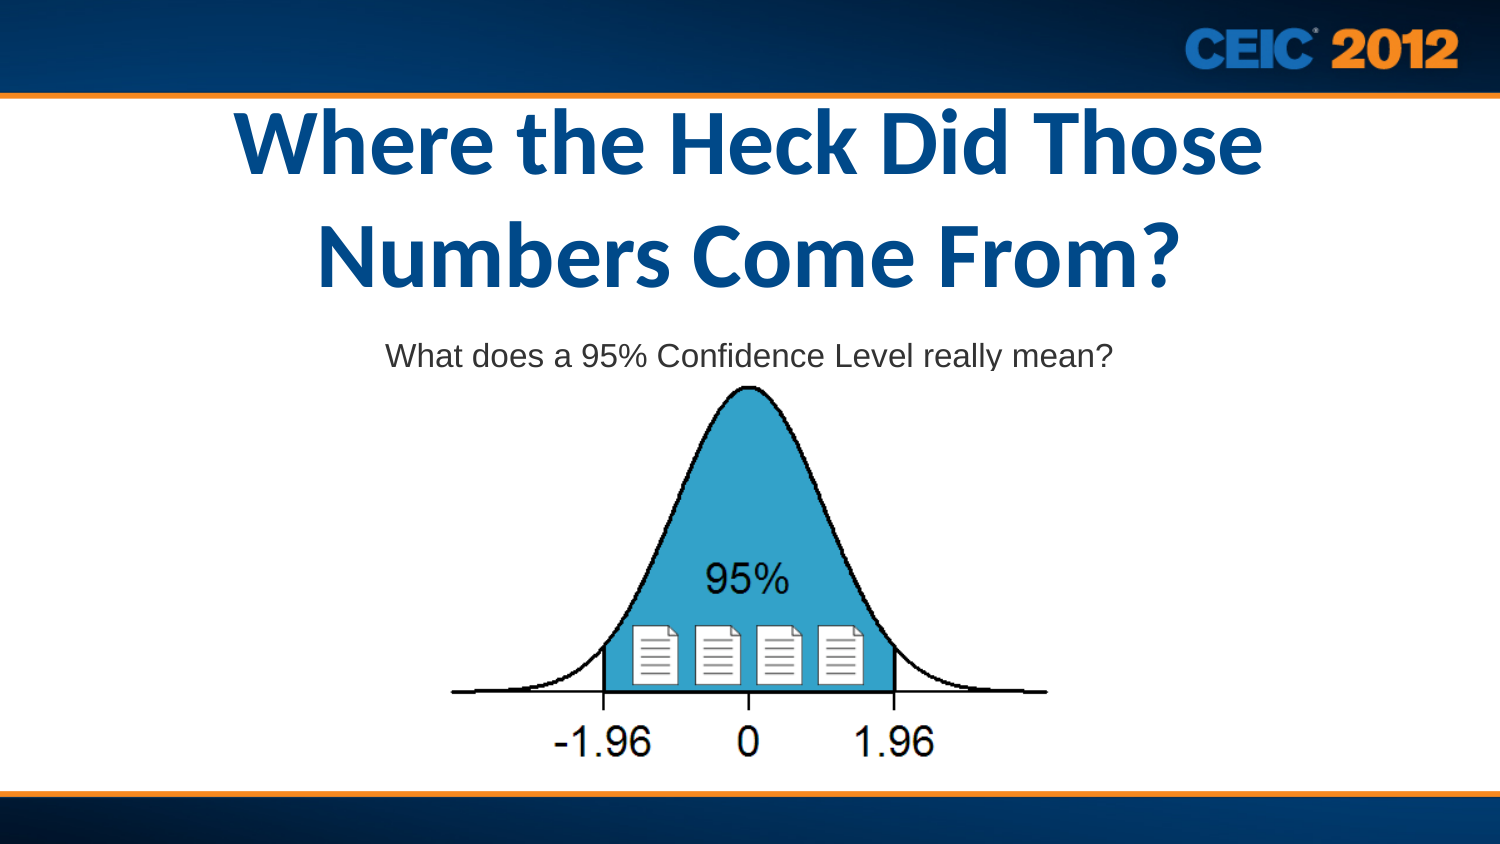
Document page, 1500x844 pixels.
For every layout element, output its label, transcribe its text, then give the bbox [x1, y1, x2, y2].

list What does a 95% Confidence Level really mean? [75, 334, 1425, 779]
picture [0, 257, 1500, 844]
title Where the Heck Did Those Numbers Come From? [0, 81, 1500, 257]
picture [0, 0, 1500, 81]
